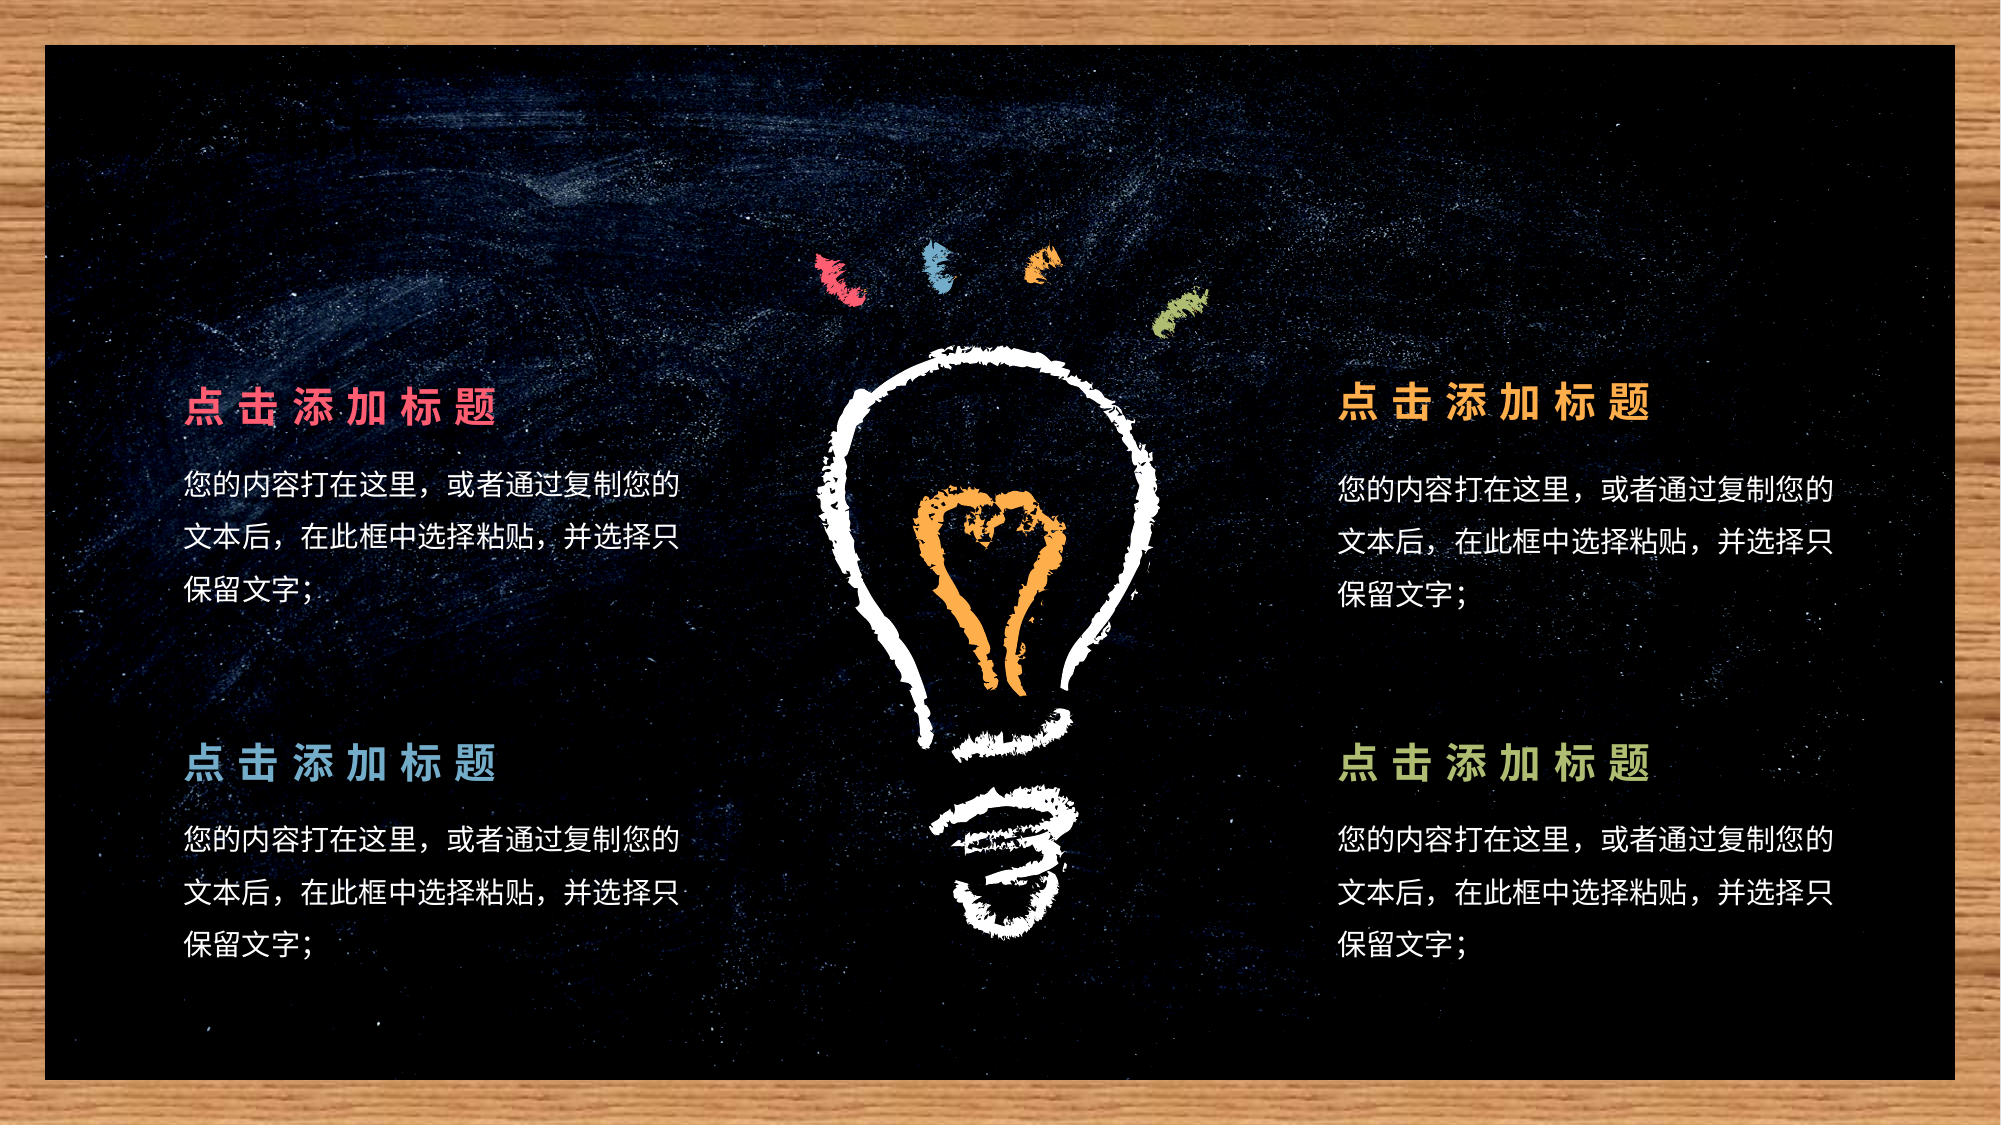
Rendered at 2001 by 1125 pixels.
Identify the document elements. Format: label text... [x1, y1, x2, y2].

picture [46, 46, 1954, 1079]
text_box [1322, 729, 1855, 965]
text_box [804, 342, 1151, 943]
text_box 03 [75, 85, 180, 176]
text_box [168, 729, 716, 965]
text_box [168, 373, 704, 610]
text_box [807, 239, 1207, 344]
text_box 关键技术 [180, 93, 649, 169]
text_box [1322, 368, 1876, 615]
text_box [0, 0, 2000, 1125]
